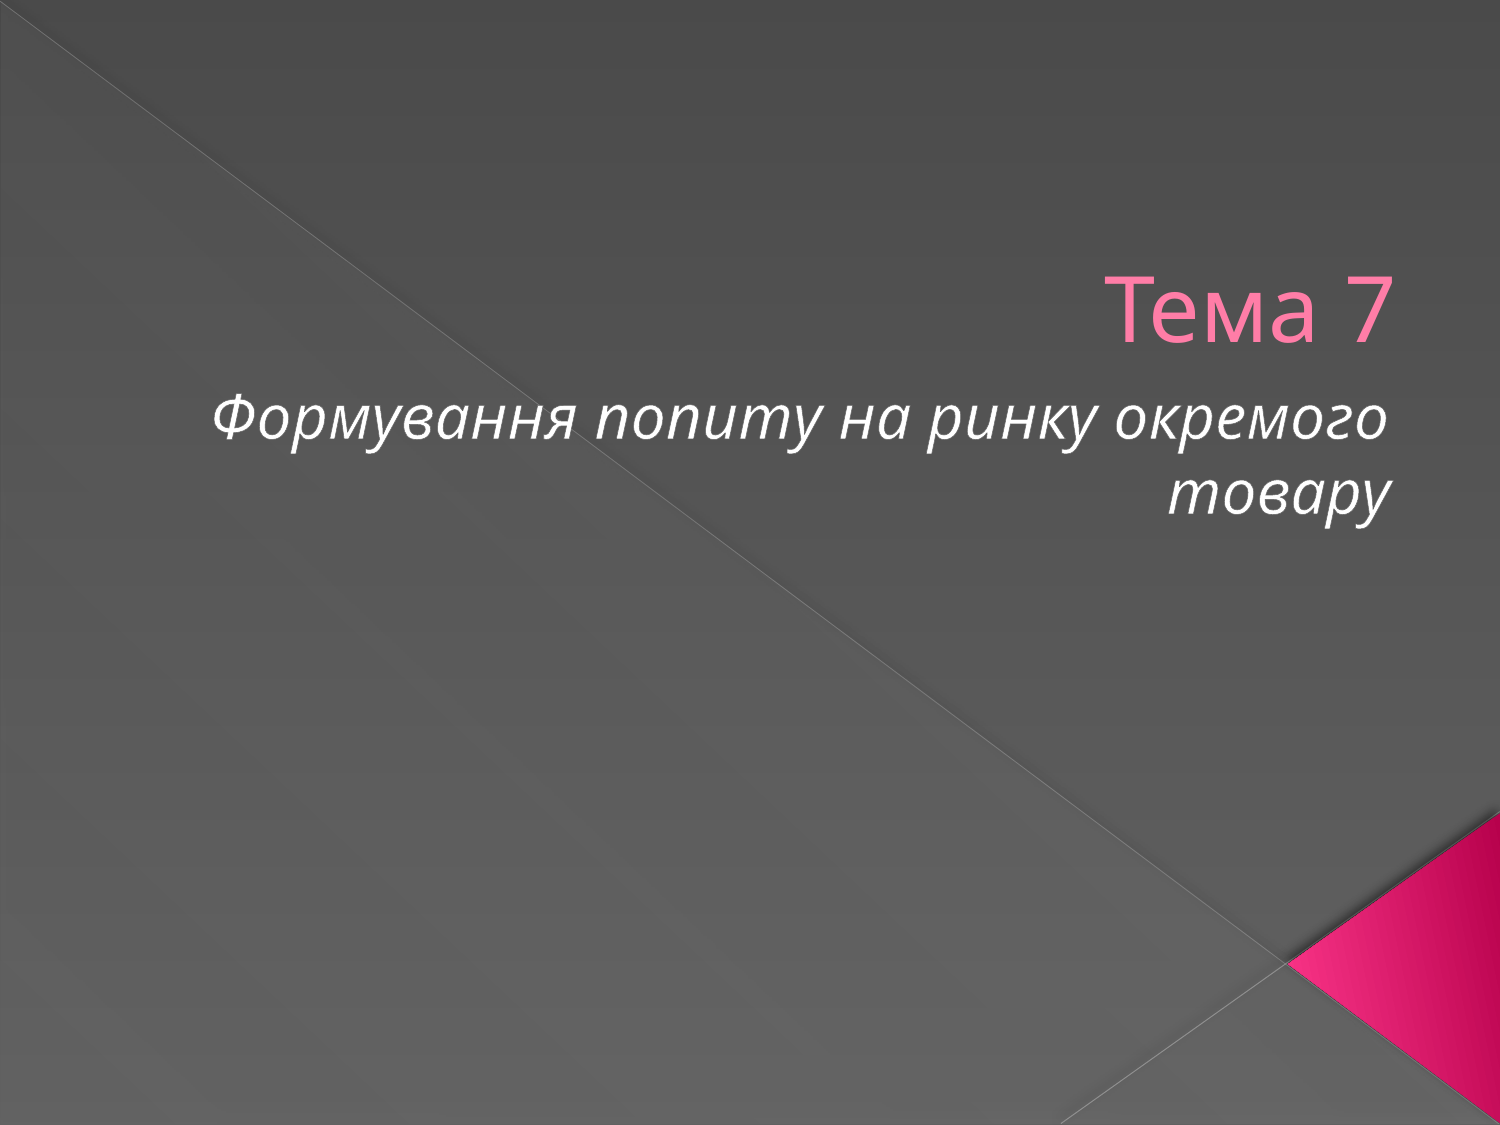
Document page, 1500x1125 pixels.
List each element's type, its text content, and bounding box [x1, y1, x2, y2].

subtitle Формування попиту на ринку окремого товару [88, 369, 1412, 657]
title Тема 7 [88, 127, 1412, 369]
